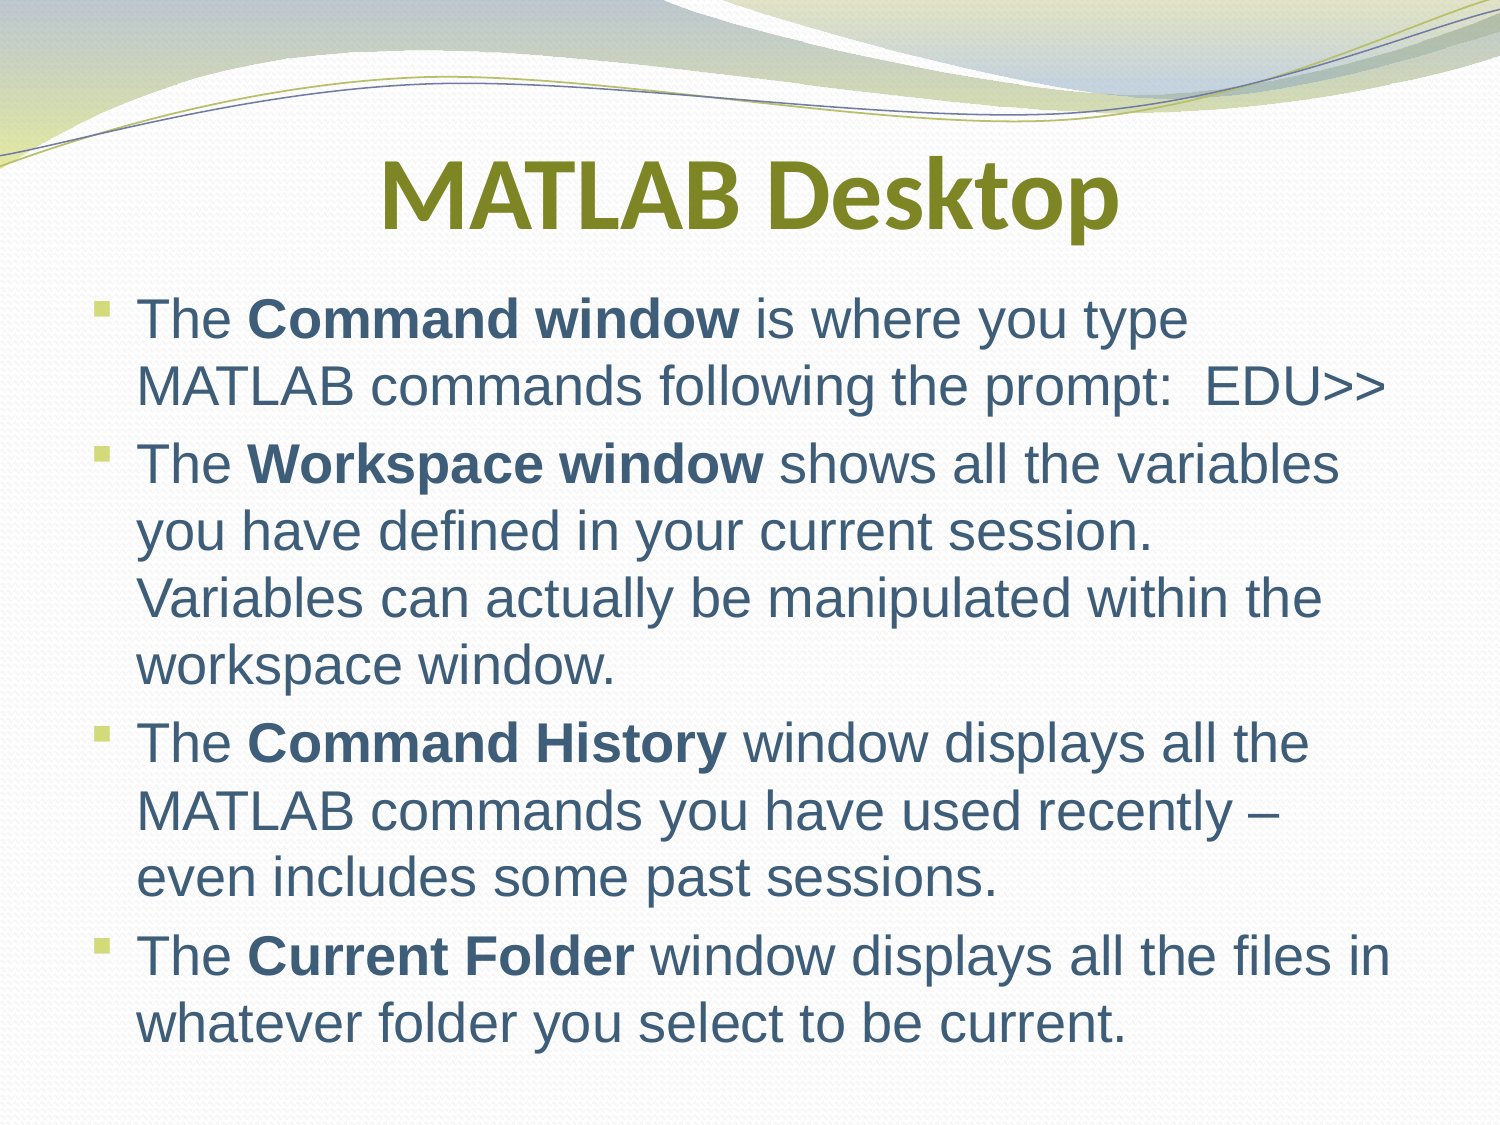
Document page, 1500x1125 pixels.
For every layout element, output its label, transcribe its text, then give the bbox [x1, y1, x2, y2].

list The Command window is where you type MATLAB commands following the prompt: EDU>> The Workspace window shows all the variables you have defined in your current session. Variables can actually be manipulated within the workspace window. The Command History window displays all the MATLAB commands you have used recently – even includes some past sessions. The Current Folder window displays all the files in whatever folder you select to be current. [75, 275, 1425, 1075]
title MATLAB Desktop [75, 62, 1425, 250]
